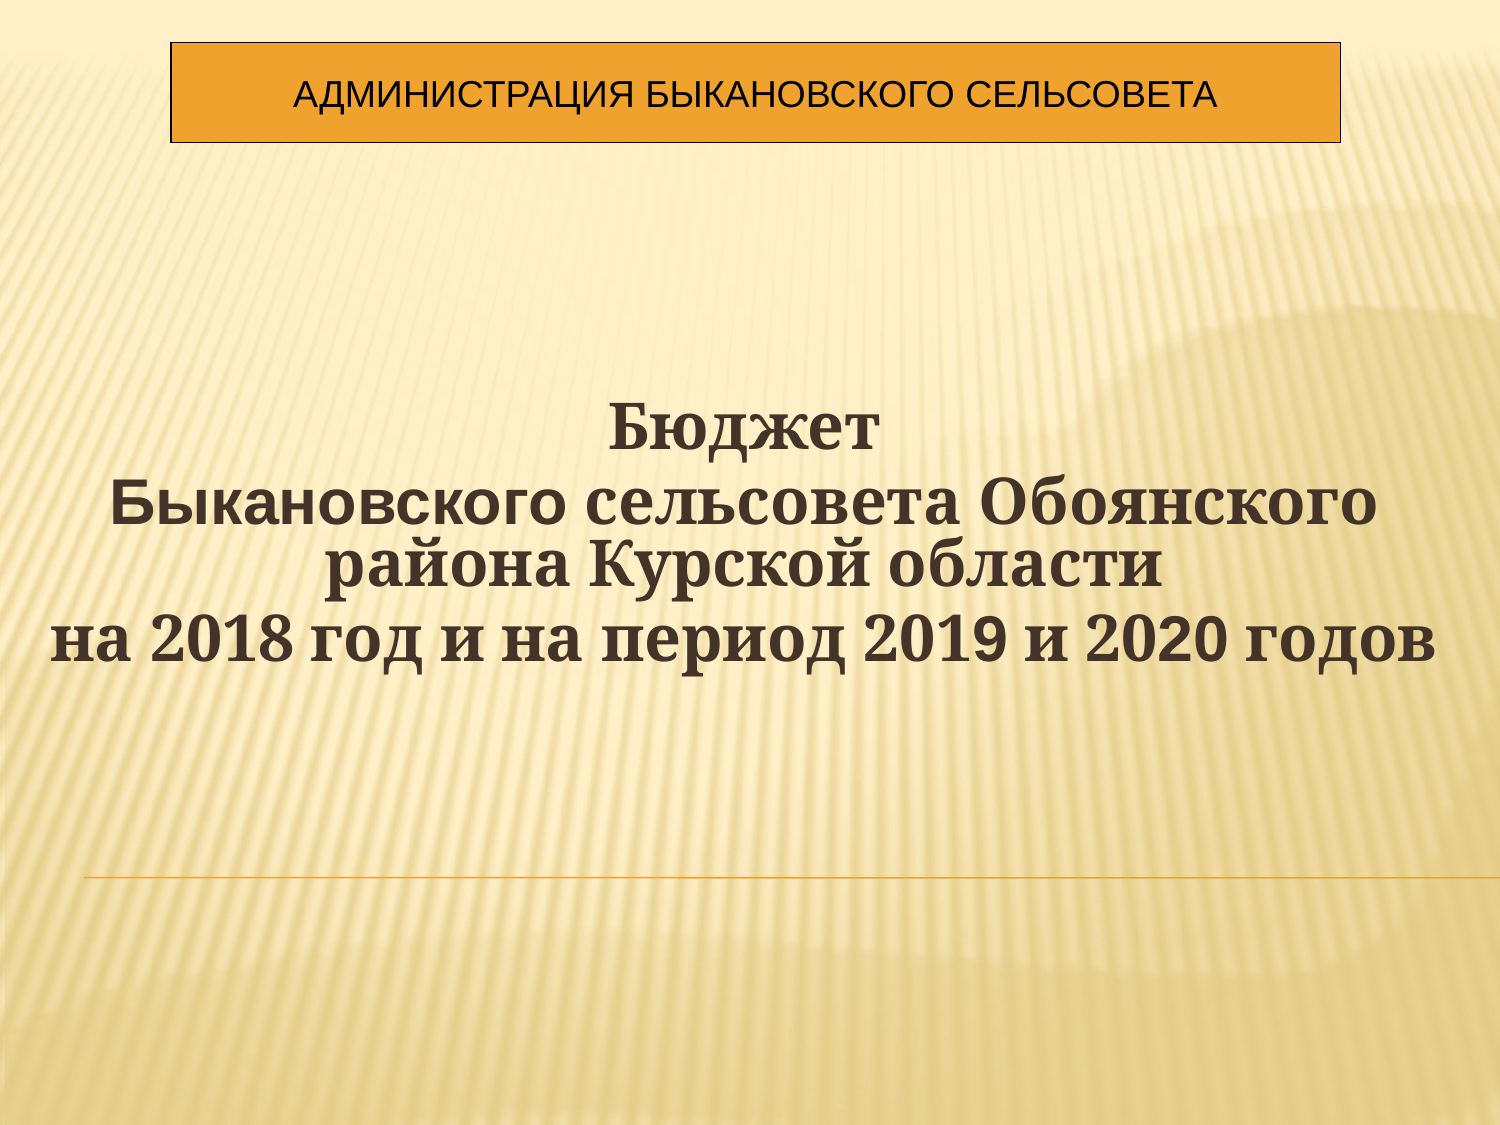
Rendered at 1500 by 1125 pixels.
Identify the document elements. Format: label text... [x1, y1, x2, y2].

text_box АДМИНИСТРАЦИЯ БЫКАНОВСКОГО СЕЛЬСОВЕТА [171, 42, 1341, 143]
subtitle Бюджет Быкановского сельсовета Обоянского района Курской области на 2018 год и на период 2019 и 2020 годов [29, 302, 1460, 682]
